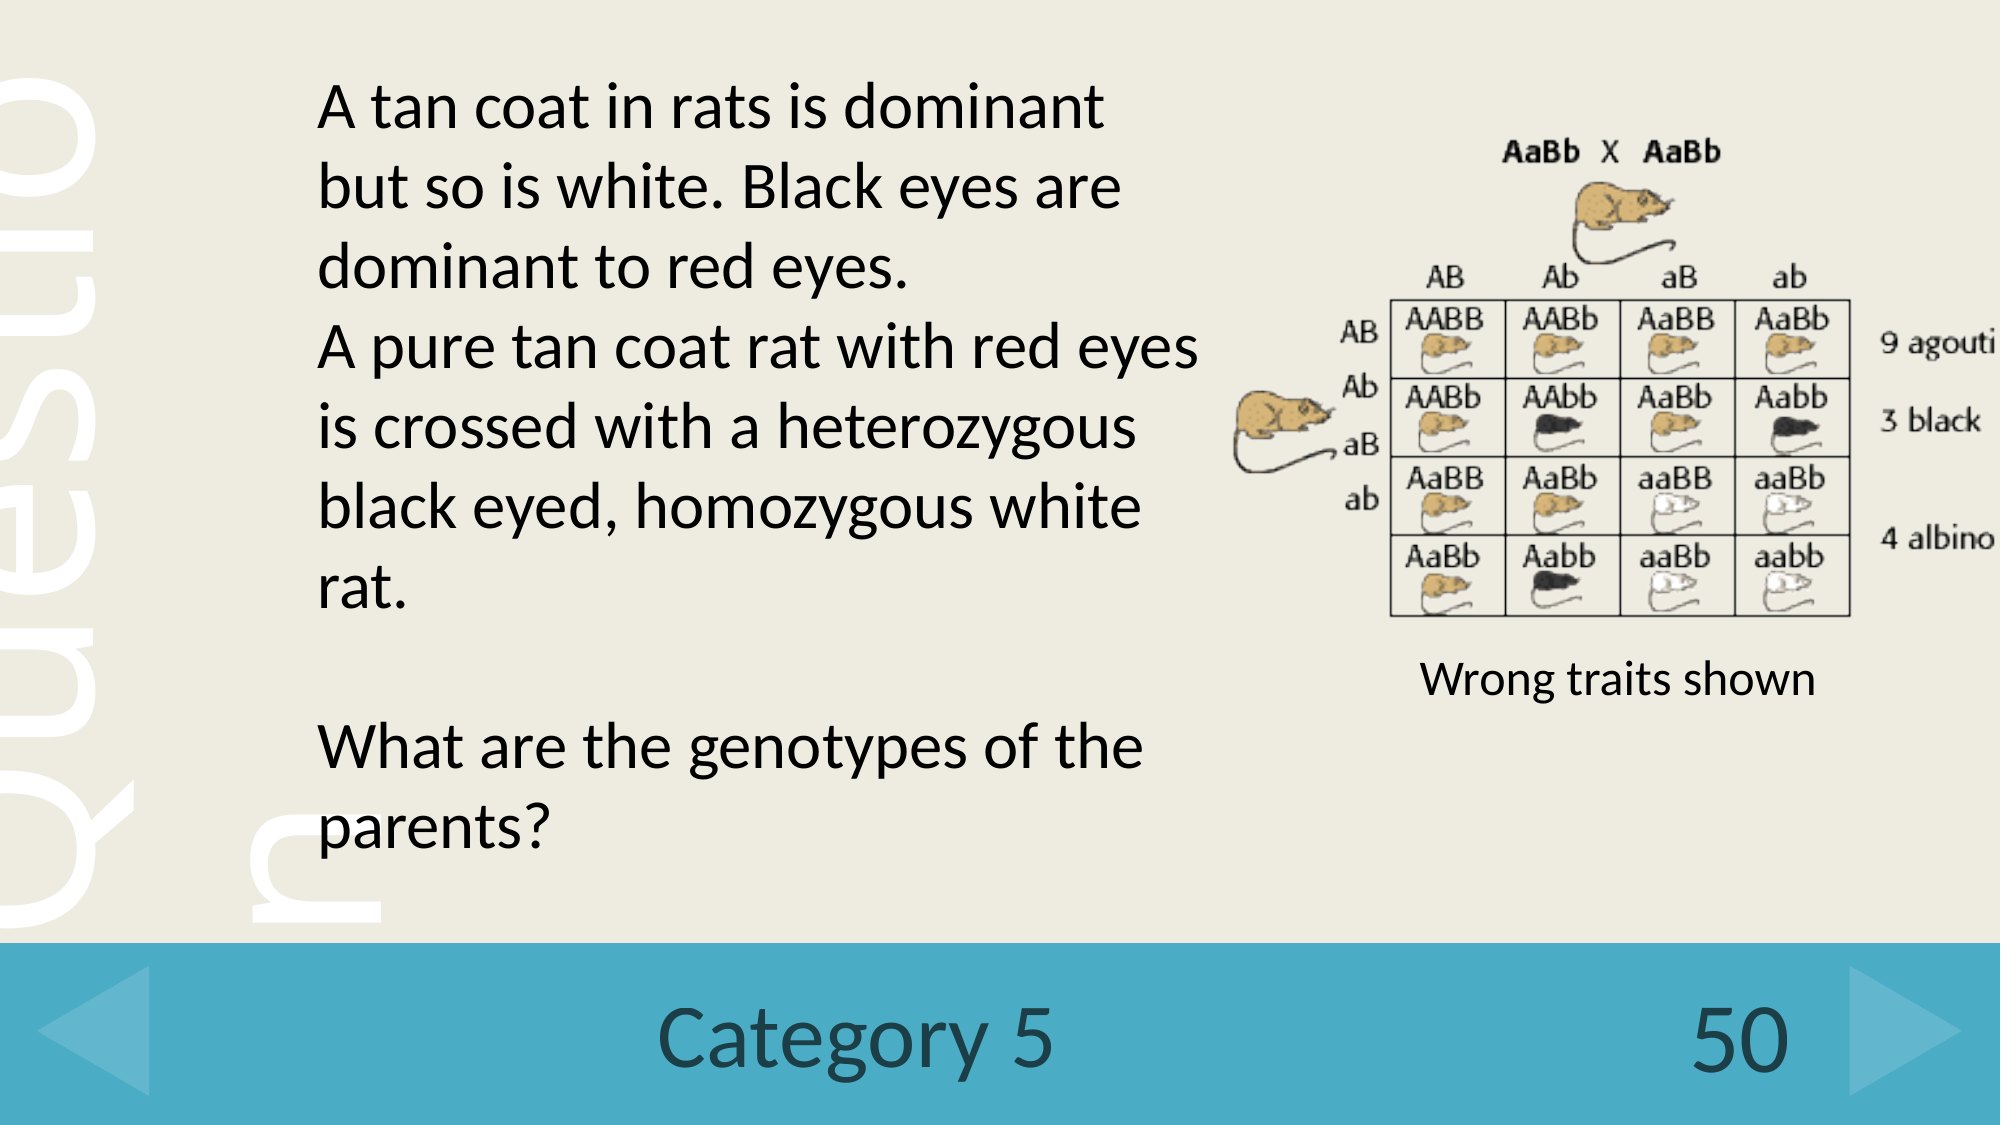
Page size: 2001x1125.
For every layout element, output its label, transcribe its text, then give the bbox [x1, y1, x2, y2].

picture [1226, 130, 2000, 639]
list 50 [1758, 967, 1806, 1097]
title Category 5 [0, 937, 1758, 1125]
list A tan coat in rats is dominant but so is white. Black eyes are dominant to red eyes. A pure tan coat rat with red eyes is crossed with a heterozygous black eyed, homozygous white rat. What are the genotypes of the parents? [302, 88, 1227, 835]
text_box Wrong traits shown [1404, 646, 1832, 714]
